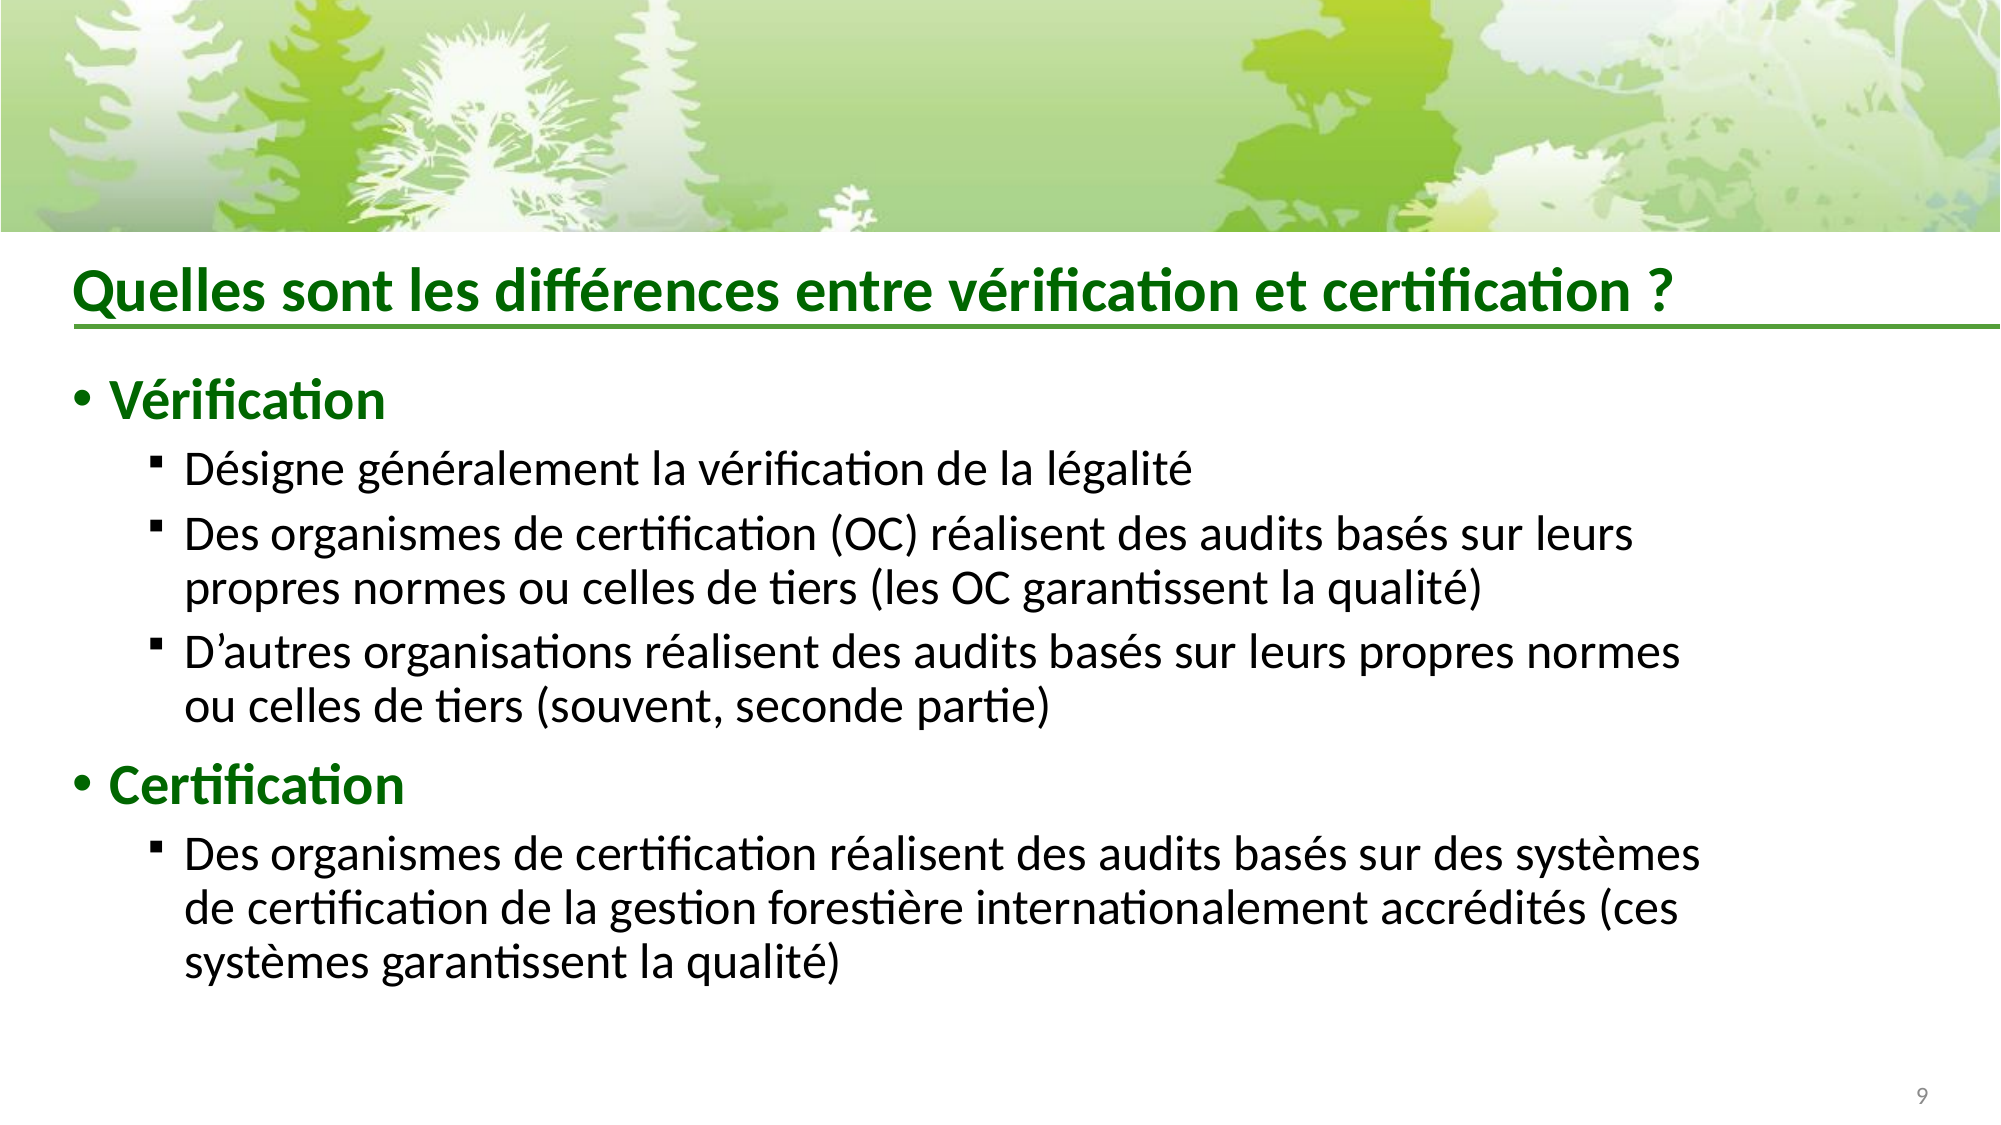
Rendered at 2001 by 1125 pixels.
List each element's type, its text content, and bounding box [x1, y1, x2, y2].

title Quelles sont les différences entre vérification et certification ? [57, 197, 1944, 385]
slide_number 9 [1493, 1065, 1944, 1125]
list Vérification Désigne généralement la vérification de la légalité Des organismes de certification (OC) réalisent des audits basés sur leurs propres normes ou celles de tiers (les OC garantissent la qualité) D’autres organisations réalisent des audits basés sur leurs propres normes ou celles de tiers (souvent, seconde partie) Certification Des organismes de certification réalisent des audits basés sur des systèmes de certification de la gestion forestière internationalement accrédités (ces systèmes garantissent la qualité) [57, 362, 1725, 1105]
picture [0, 0, 2000, 232]
